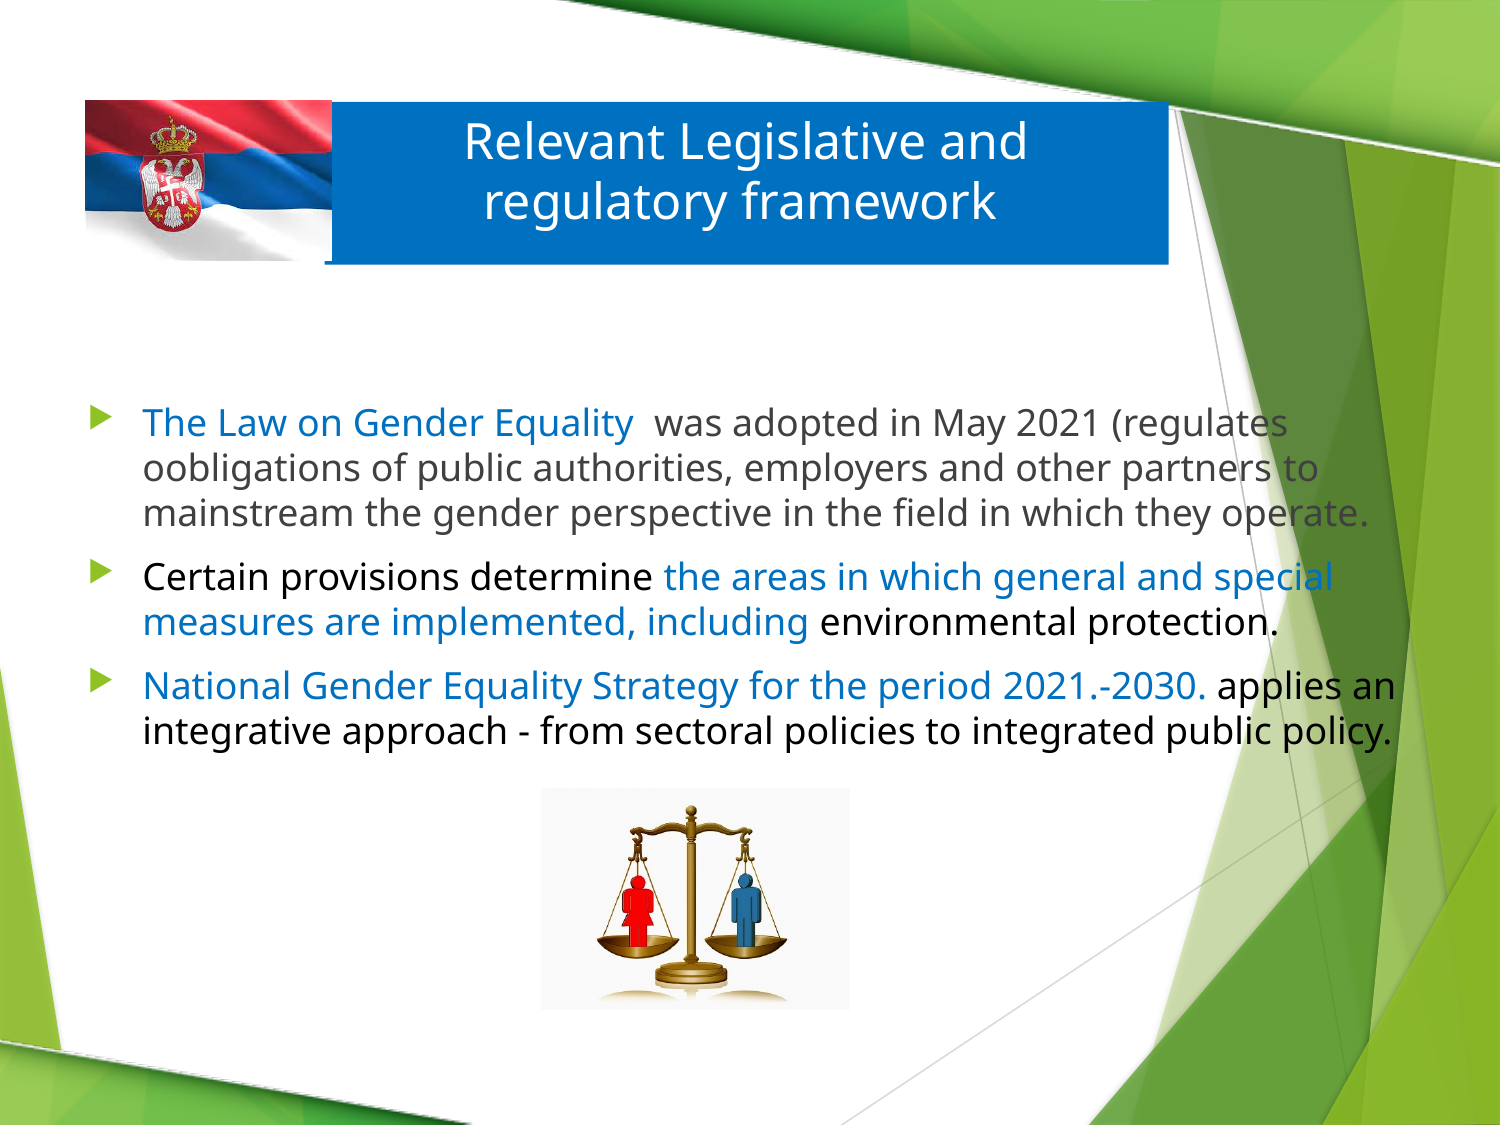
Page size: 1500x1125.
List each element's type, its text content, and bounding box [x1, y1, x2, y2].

picture [0, 0, 1500, 1125]
list The Law on Gender Equality was adopted in May 2021 (regulates oobligations of public authorities, employers and other partners to mainstream the gender perspective in the field in which they operate. Certain provisions determine the areas in which general and special measures are implemented, including environmental protection. National Gender Equality Strategy for the period 2021.-2030. applies an integrative approach - from sectoral policies to integrated public policy. [72, 339, 1421, 792]
title Relevant Legislative and regulatory framework [334, 101, 1169, 265]
